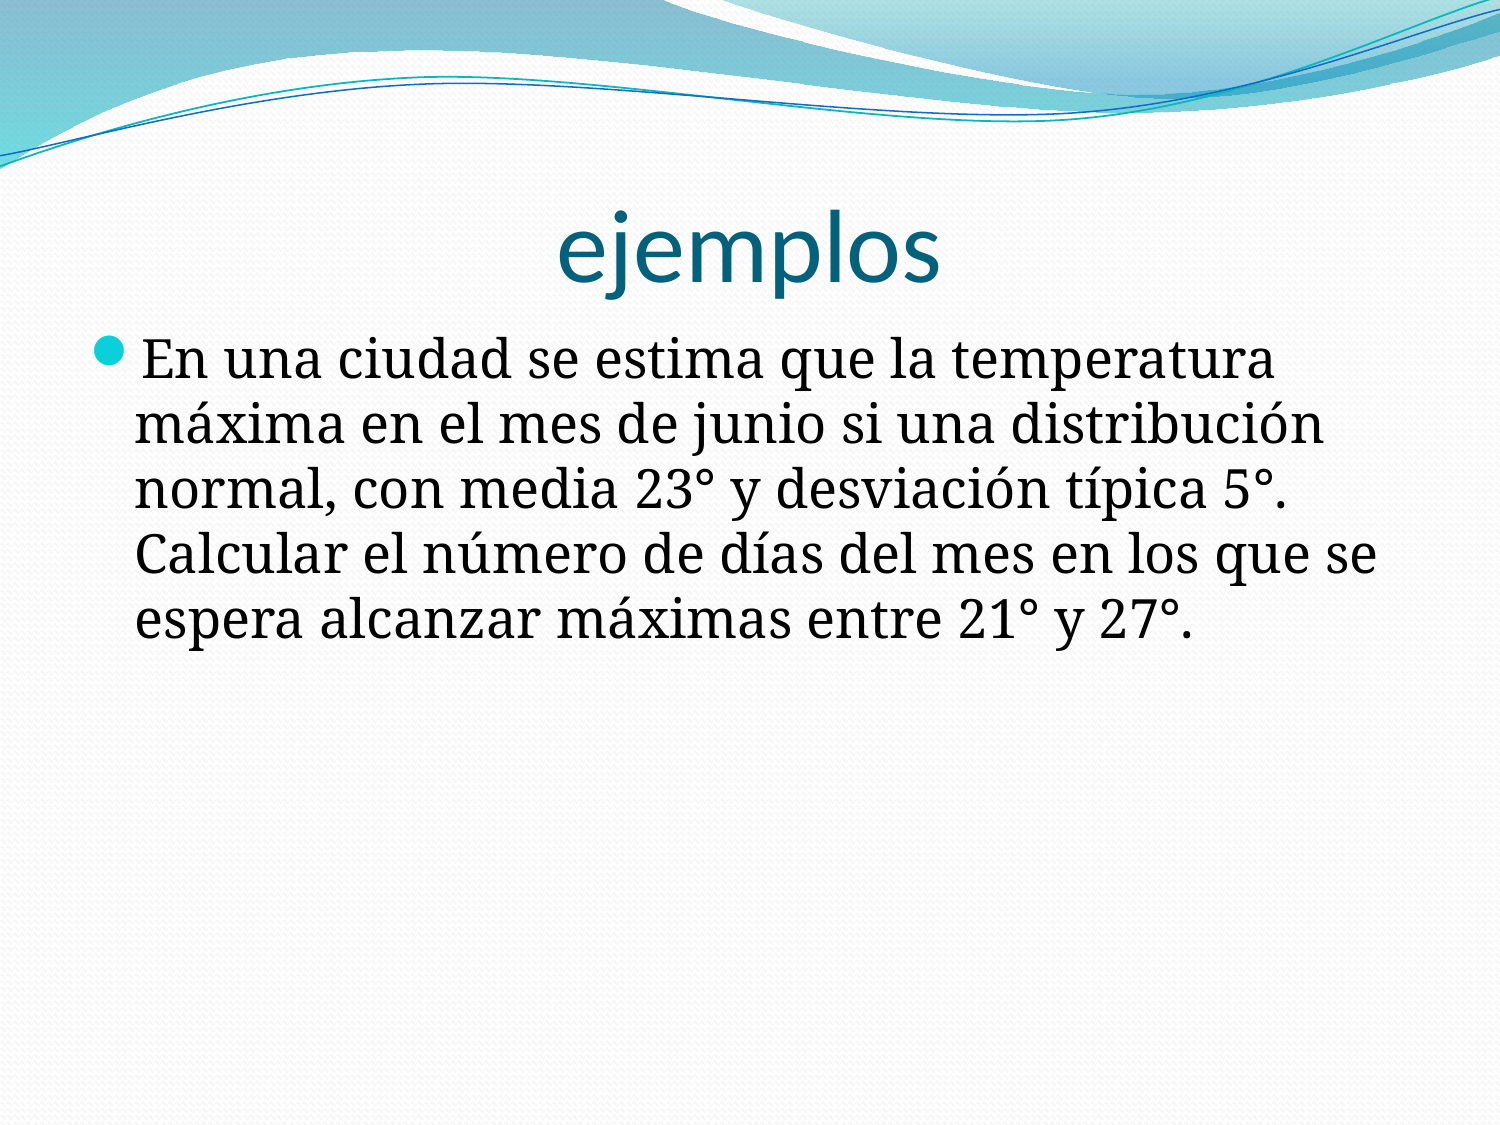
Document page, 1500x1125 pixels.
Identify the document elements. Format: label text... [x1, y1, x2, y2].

title ejemplos [75, 115, 1425, 303]
list En una ciudad se estima que la temperatura máxima en el mes de junio si una distribución normal, con media 23° y desviación típica 5°. Calcular el número de días del mes en los que se espera alcanzar máximas entre 21° y 27°. [75, 317, 1425, 693]
